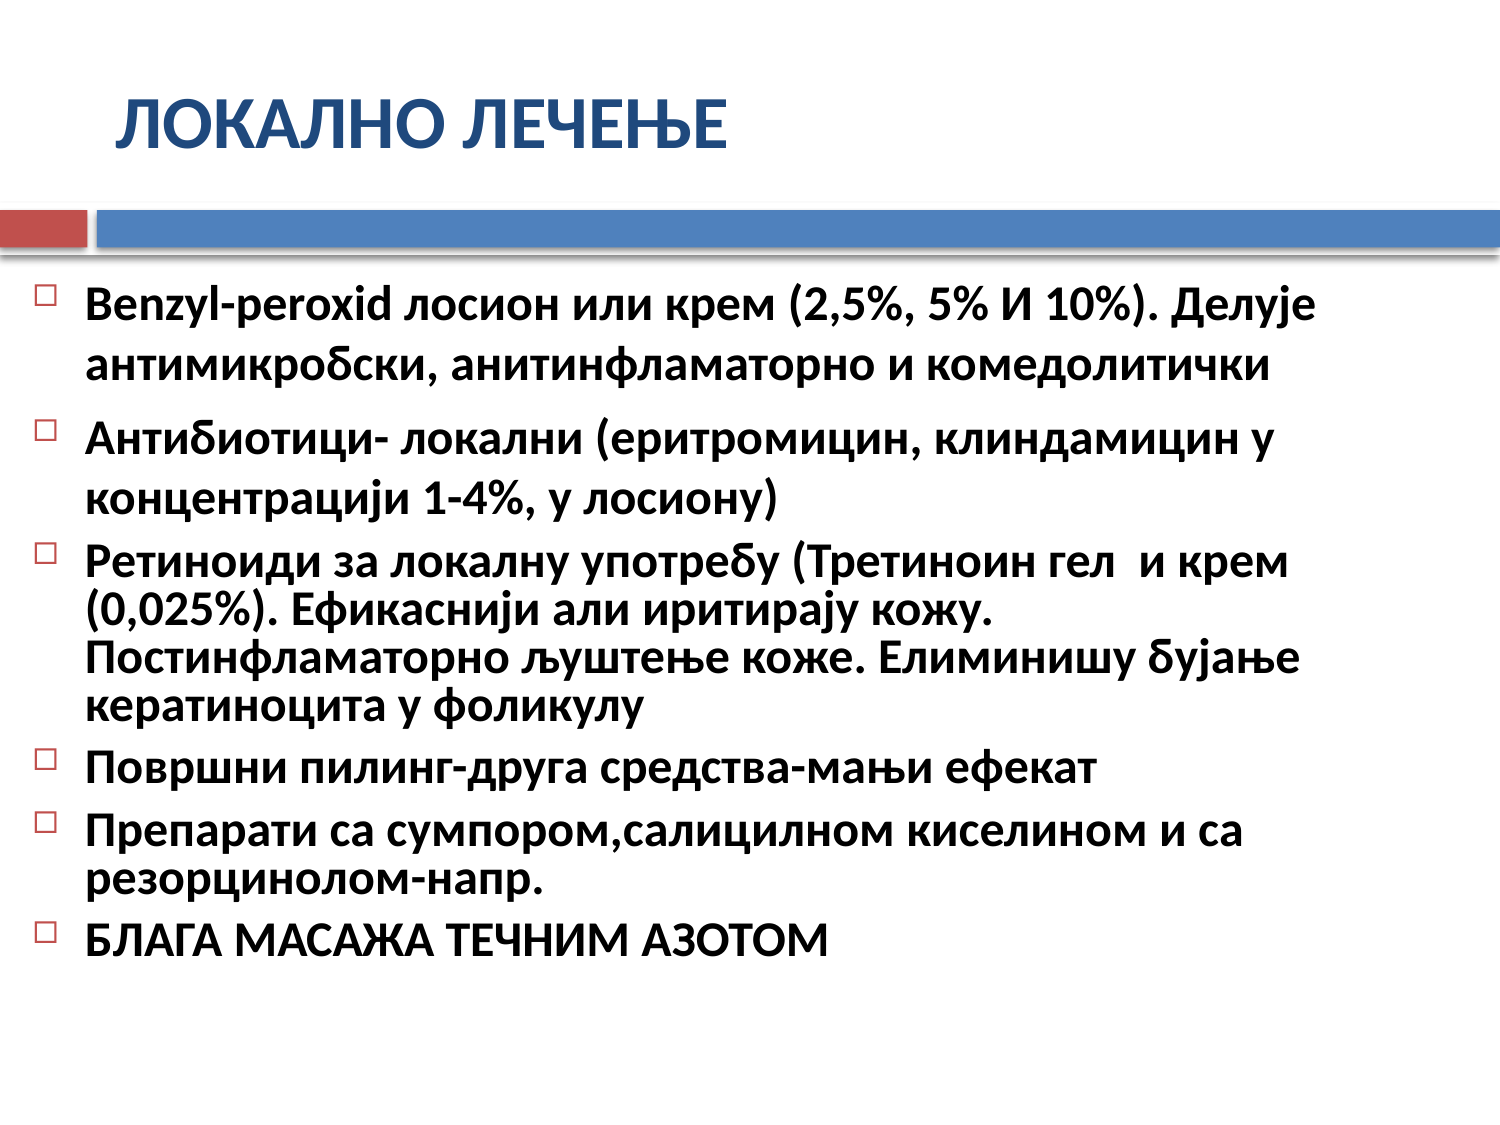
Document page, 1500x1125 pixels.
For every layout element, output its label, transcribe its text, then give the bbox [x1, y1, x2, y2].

list Benzyl-peroxid лосион или крем (2,5%, 5% И 10%). Делује антимикробски, анитинфламаторно и комедолитички Антибиотици- локални (еритромицин, клиндамицин у концентрацији 1-4%, у лосиону) Ретиноиди за локалну употребу (Третиноин гел и крем (0,025%). Ефикаснији али иритирају кожу. Постинфламаторно љуштење коже. Елиминишу бујање кератиноцита у фоликулу Површни пилинг-друга средства-мањи ефекат Препарати са сумпором,салицилном киселином и са резорцинолом-напр. БЛАГА МАСАЖА ТЕЧНИМ АЗОТОМ [17, 262, 1438, 1083]
title ЛОКАЛНО ЛЕЧЕЊЕ [100, 37, 1438, 200]
